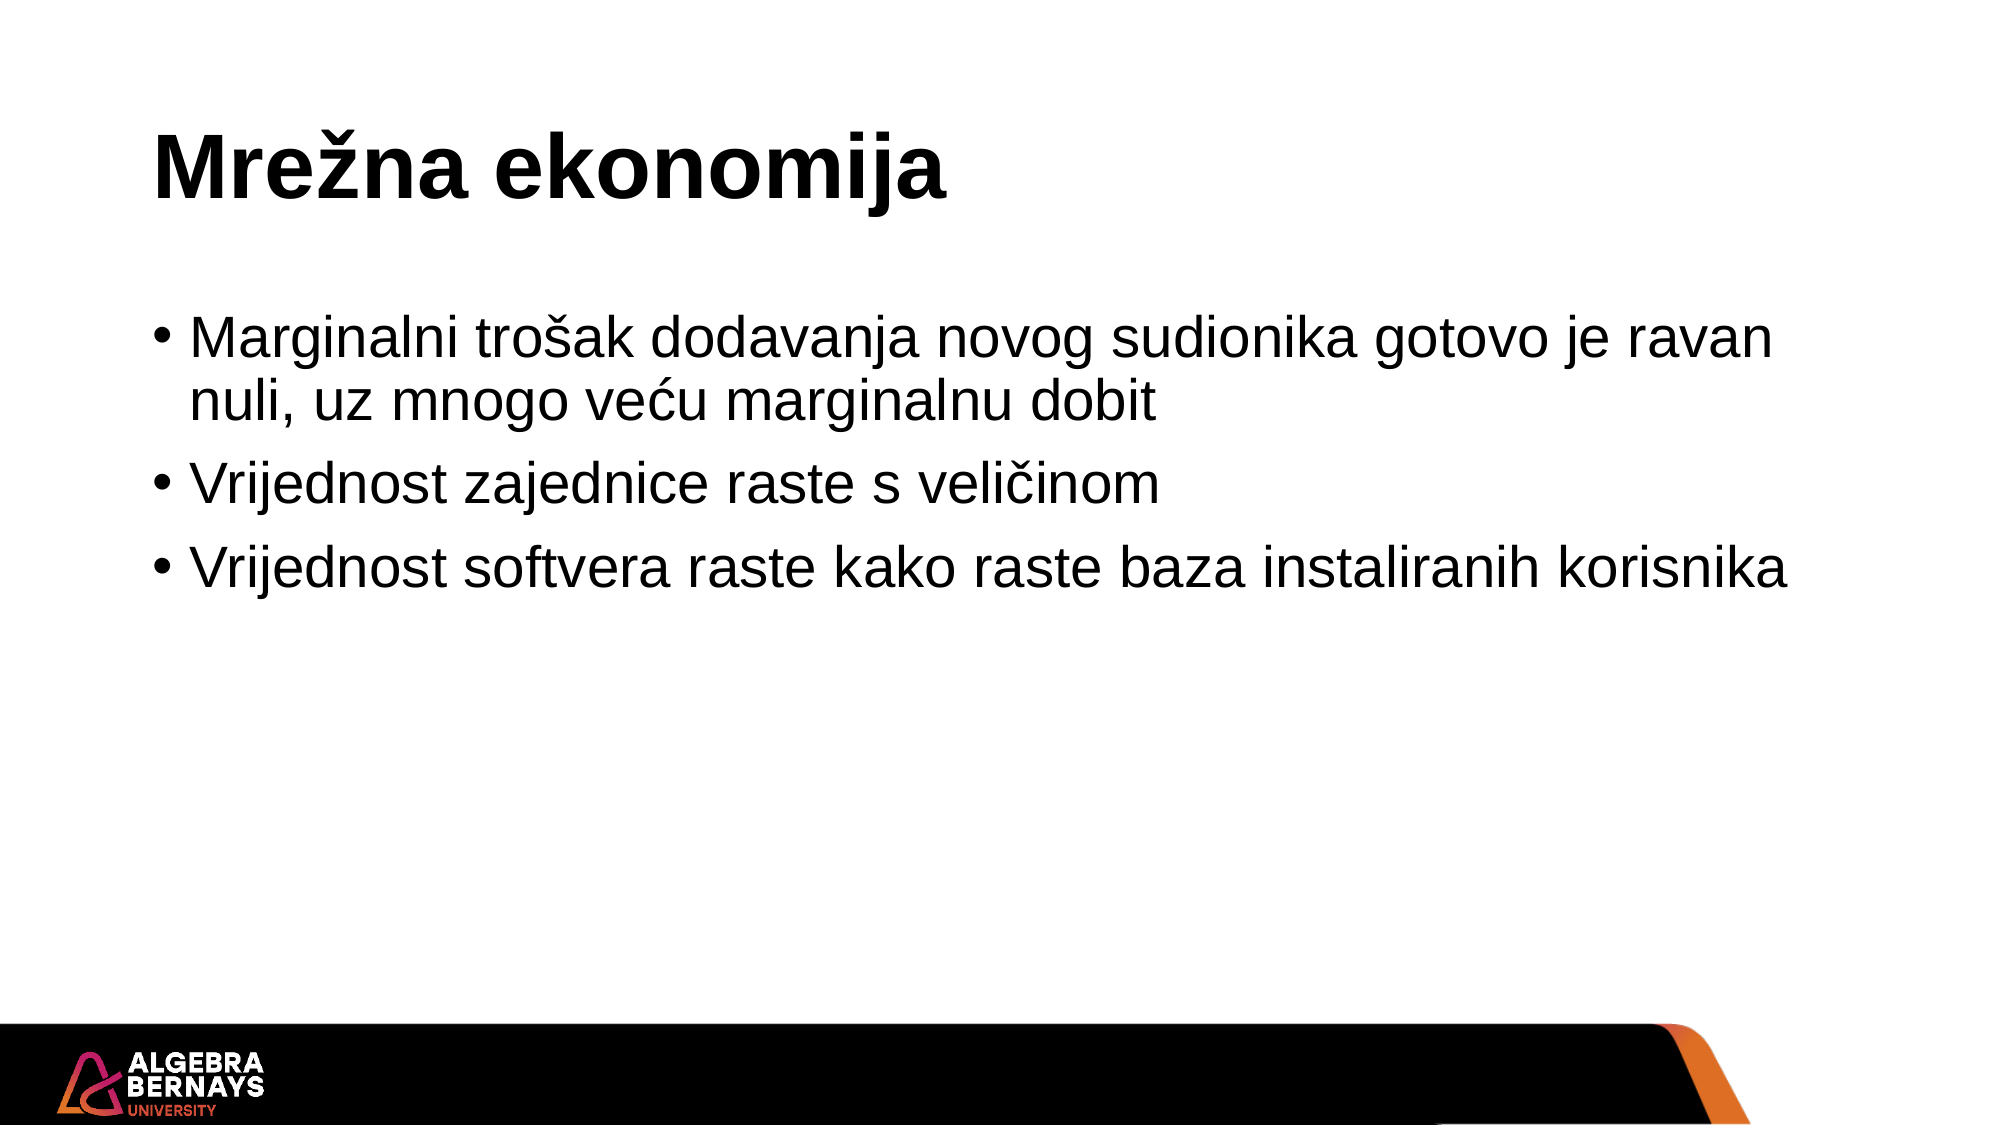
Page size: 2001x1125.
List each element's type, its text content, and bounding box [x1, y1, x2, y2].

title Mrežna ekonomija [137, 67, 1863, 271]
list Marginalni trošak dodavanja novog sudionika gotovo je ravan nuli, uz mnogo veću marginalnu dobit Vrijednost zajednice raste s veličinom Vrijednost softvera raste kako raste baza instaliranih korisnika [137, 299, 1863, 953]
picture [0, 1023, 1958, 1125]
